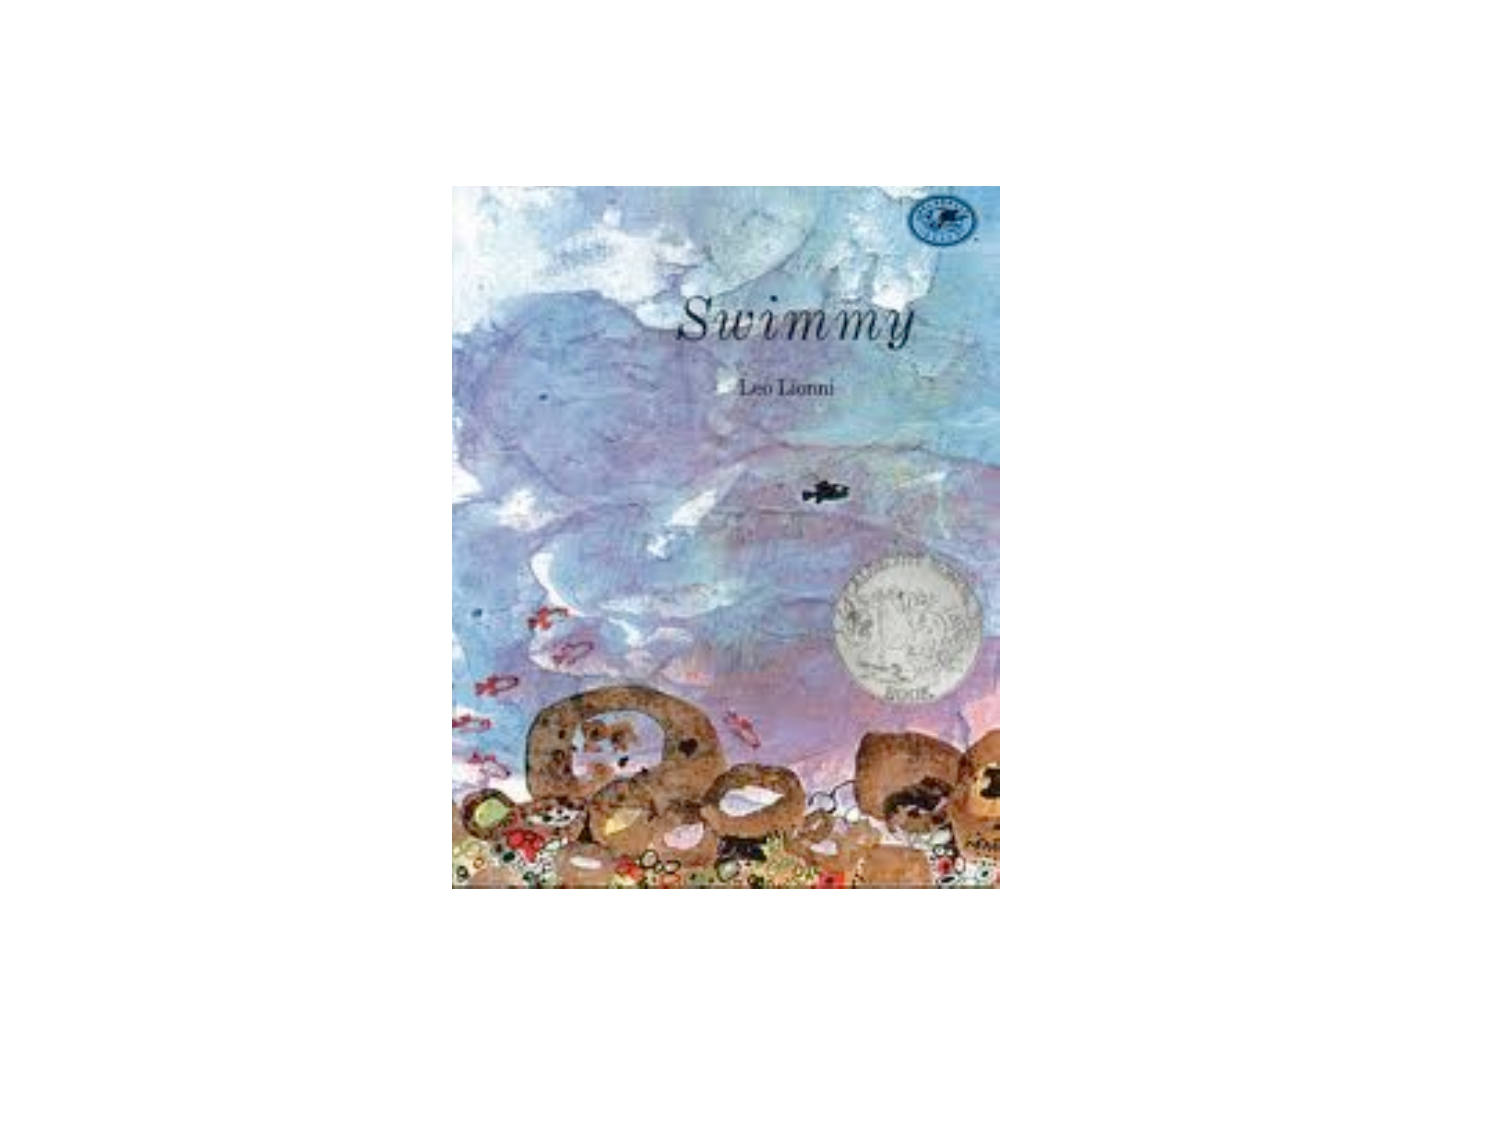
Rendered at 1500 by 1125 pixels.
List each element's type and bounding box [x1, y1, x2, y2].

picture [452, 185, 1001, 889]
